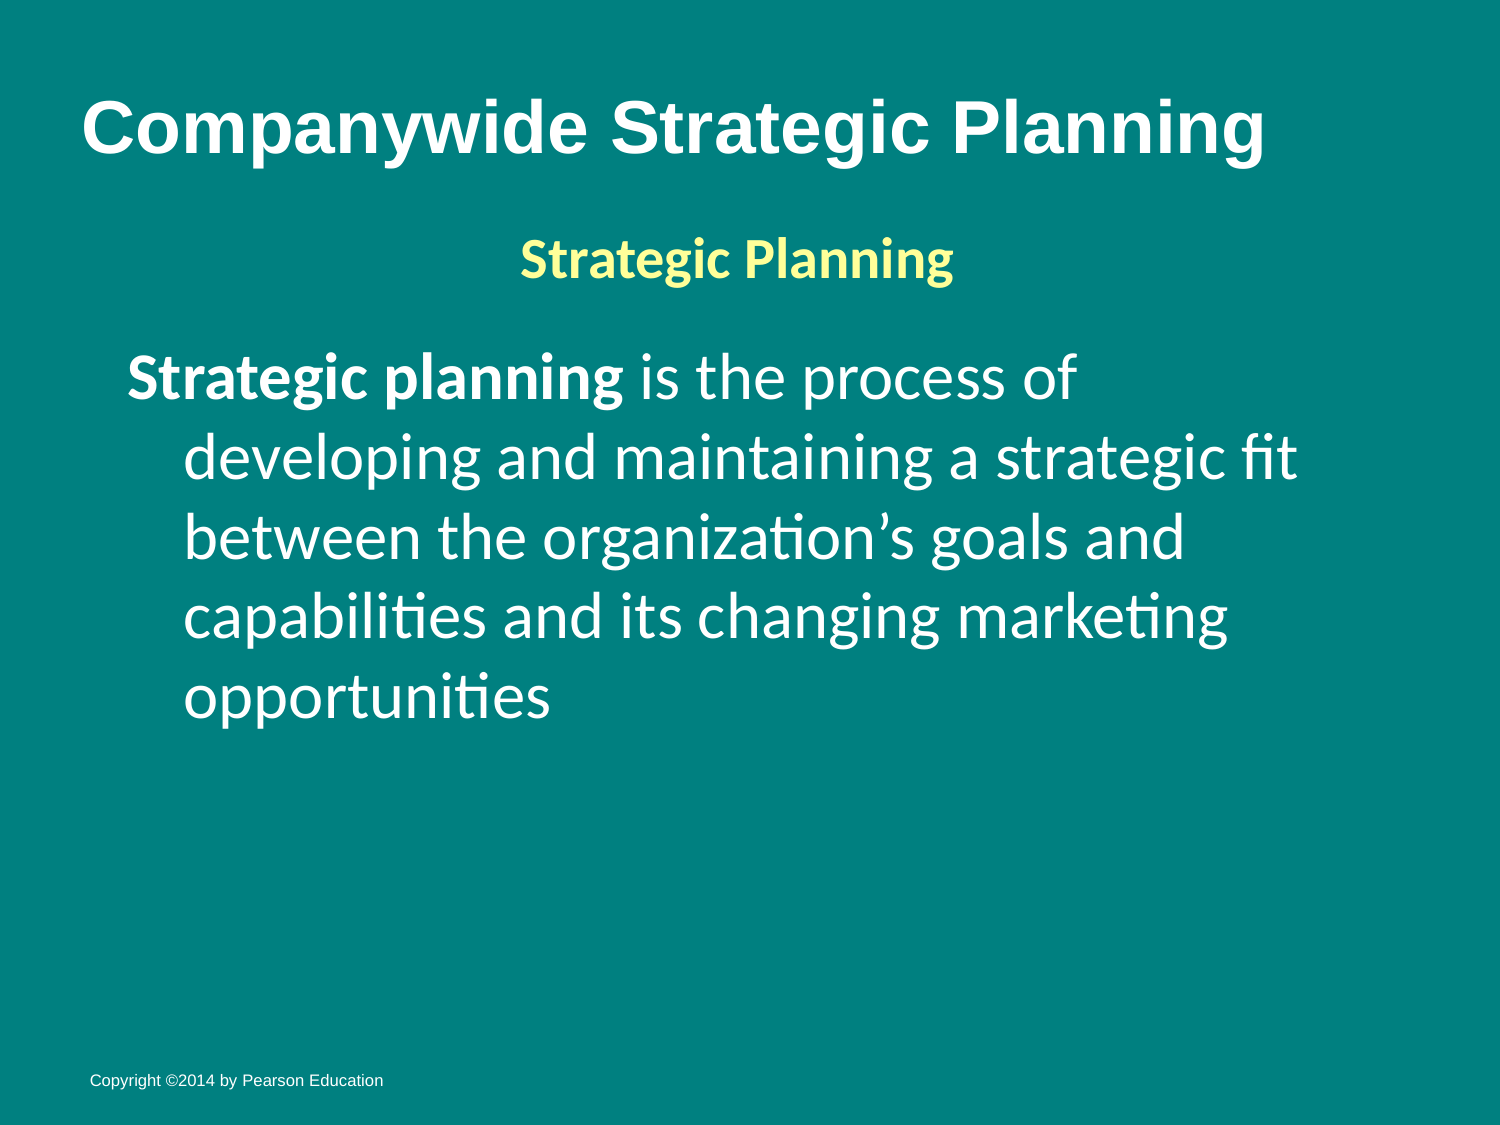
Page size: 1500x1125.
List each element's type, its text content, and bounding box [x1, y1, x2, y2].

list Strategic planning is the process of developing and maintaining a strategic fit between the organization’s goals and capabilities and its changing marketing opportunities [112, 324, 1388, 1001]
text_box Copyright ©2014 by Pearson Education [74, 1062, 825, 1098]
title Companywide Strategic Planning [37, 37, 1313, 226]
list Strategic Planning [149, 212, 1326, 276]
